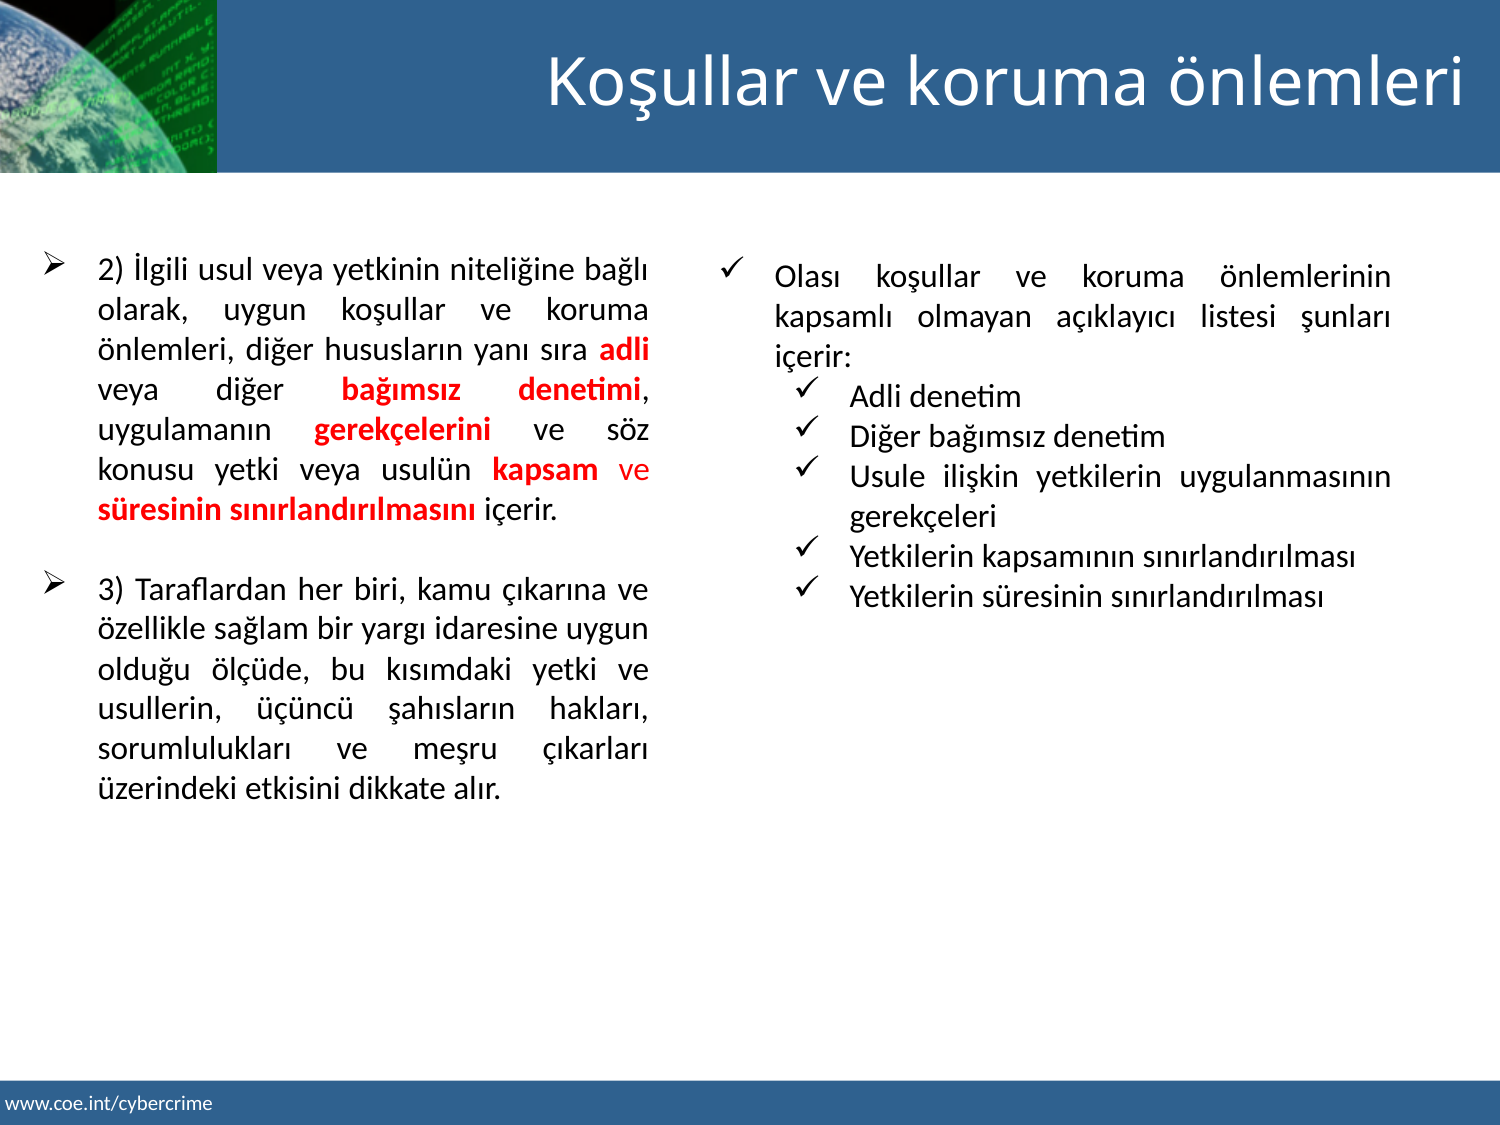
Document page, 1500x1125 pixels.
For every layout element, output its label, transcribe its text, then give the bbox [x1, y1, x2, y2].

picture [0, 0, 217, 173]
text_box Koşullar ve koruma önlemleri [230, 31, 1483, 126]
text_box Olası koşullar ve koruma önlemlerinin kapsamlı olmayan açıklayıcı listesi şunları içerir: Adli denetim Diğer bağımsız denetim Usule ilişkin yetkilerin uygulanmasının gerekçeleri Yetkilerin kapsamının sınırlandırılması Yetkilerin süresinin sınırlandırılması [703, 247, 1408, 622]
text_box 2) İlgili usul veya yetkinin niteliğine bağlı olarak, uygun koşullar ve koruma önlemleri, diğer hususların yanı sıra adli veya diğer bağımsız denetimi, uygulamanın gerekçelerini ve söz konusu yetki veya usulün kapsam ve süresinin sınırlandırılmasını içerir. 3) Taraflardan her biri, kamu çıkarına ve özellikle sağlam bir yargı idaresine uygun olduğu ölçüde, bu kısımdaki yetki ve usullerin, üçüncü şahısların hakları, sorumlulukları ve meşru çıkarları üzerindeki etkisini dikkate alır. [26, 240, 665, 814]
